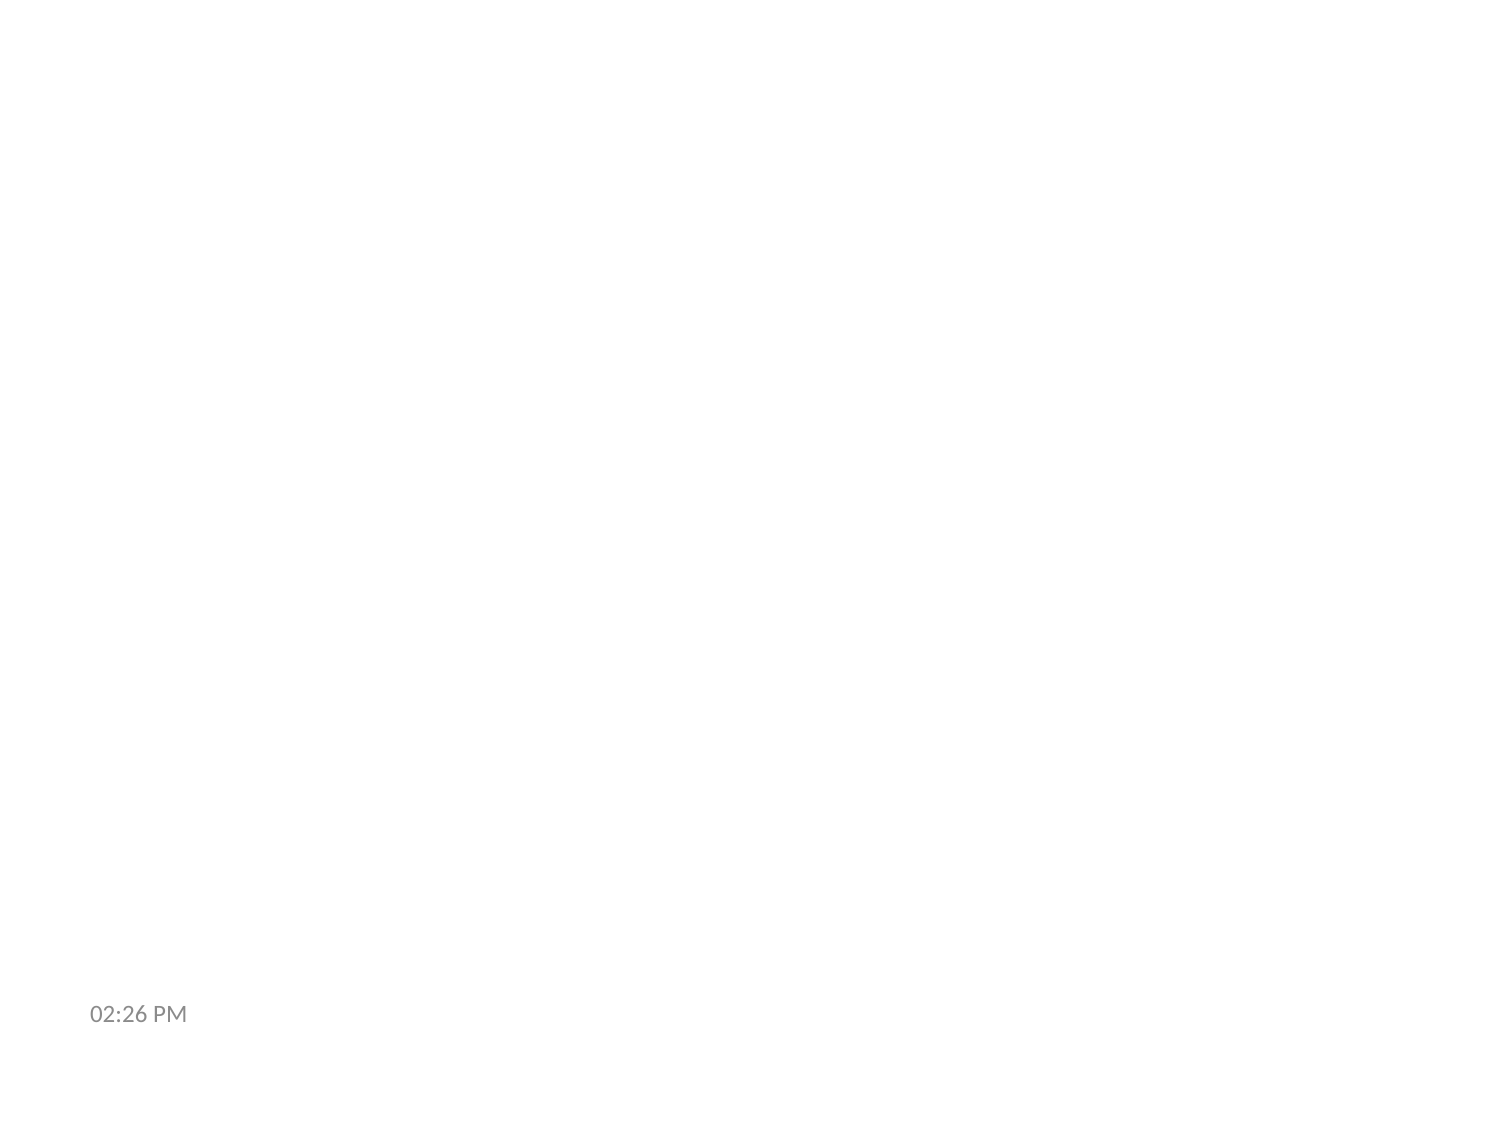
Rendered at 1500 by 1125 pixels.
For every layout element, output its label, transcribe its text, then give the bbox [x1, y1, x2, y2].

text_box 3:35 PM [75, 982, 425, 1043]
